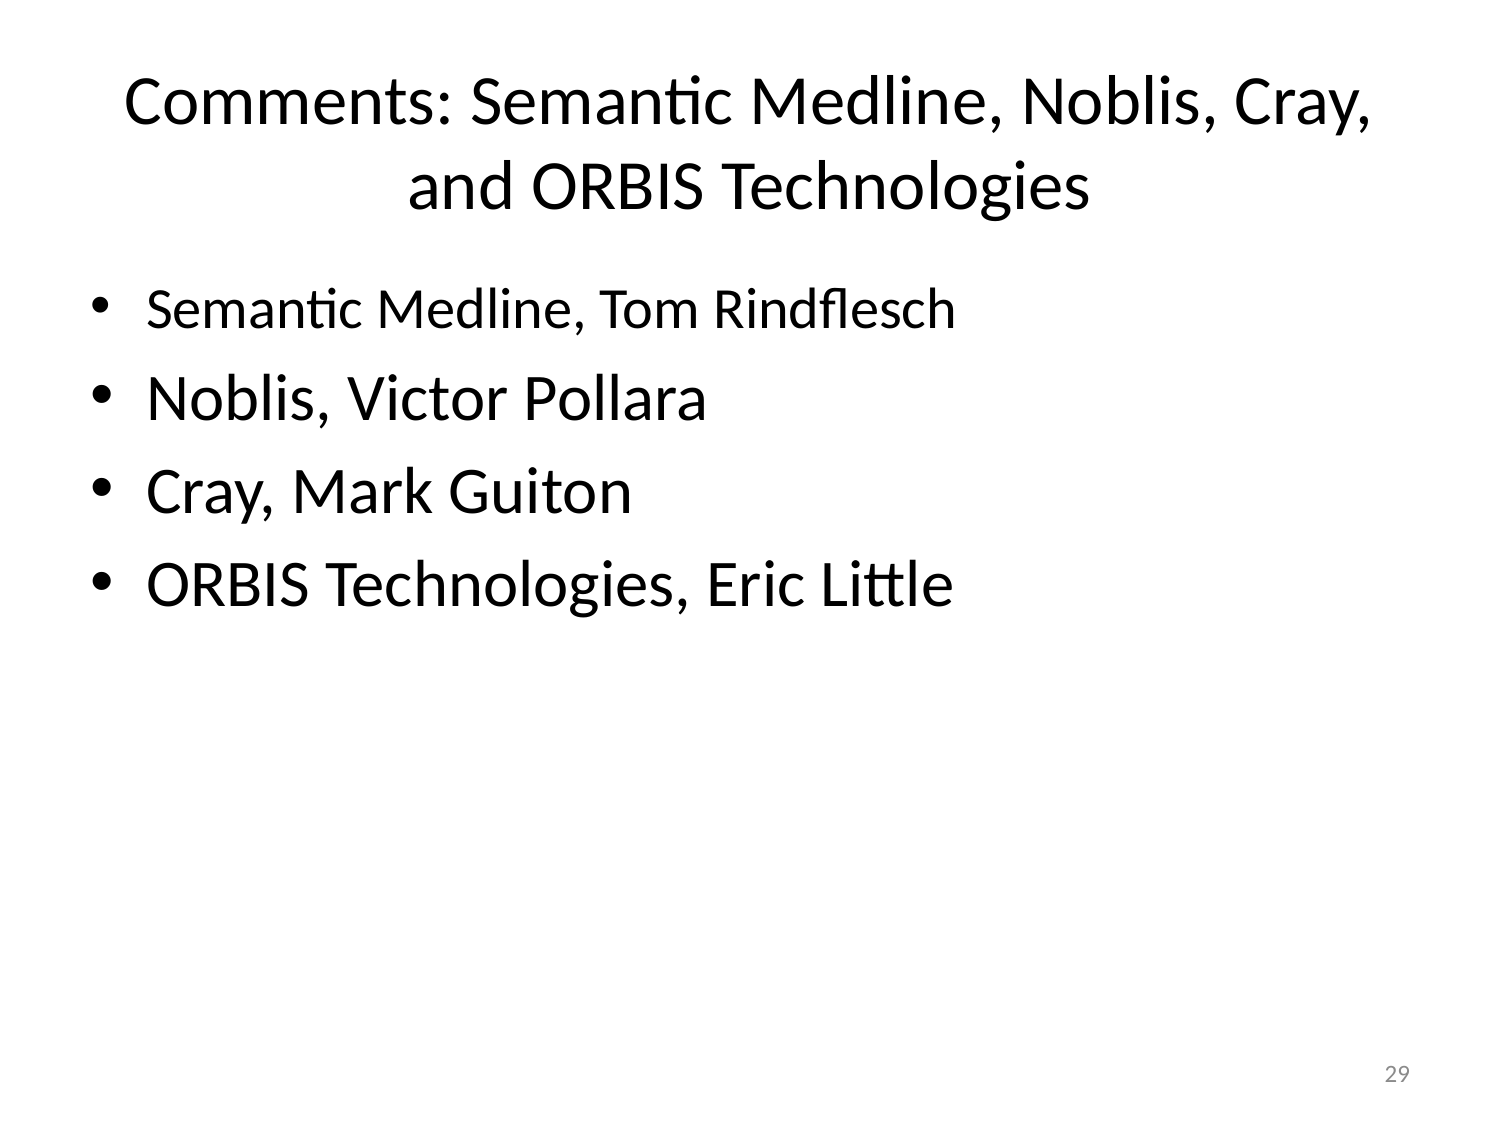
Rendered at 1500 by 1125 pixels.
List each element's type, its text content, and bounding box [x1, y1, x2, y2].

list Semantic Medline, Tom Rindflesch Noblis, Victor Pollara Cray, Mark Guiton ORBIS Technologies, Eric Little [75, 262, 1425, 1005]
slide_number 29 [1074, 1042, 1425, 1103]
title Comments: Semantic Medline, Noblis, Cray, and ORBIS Technologies [75, 45, 1425, 233]
